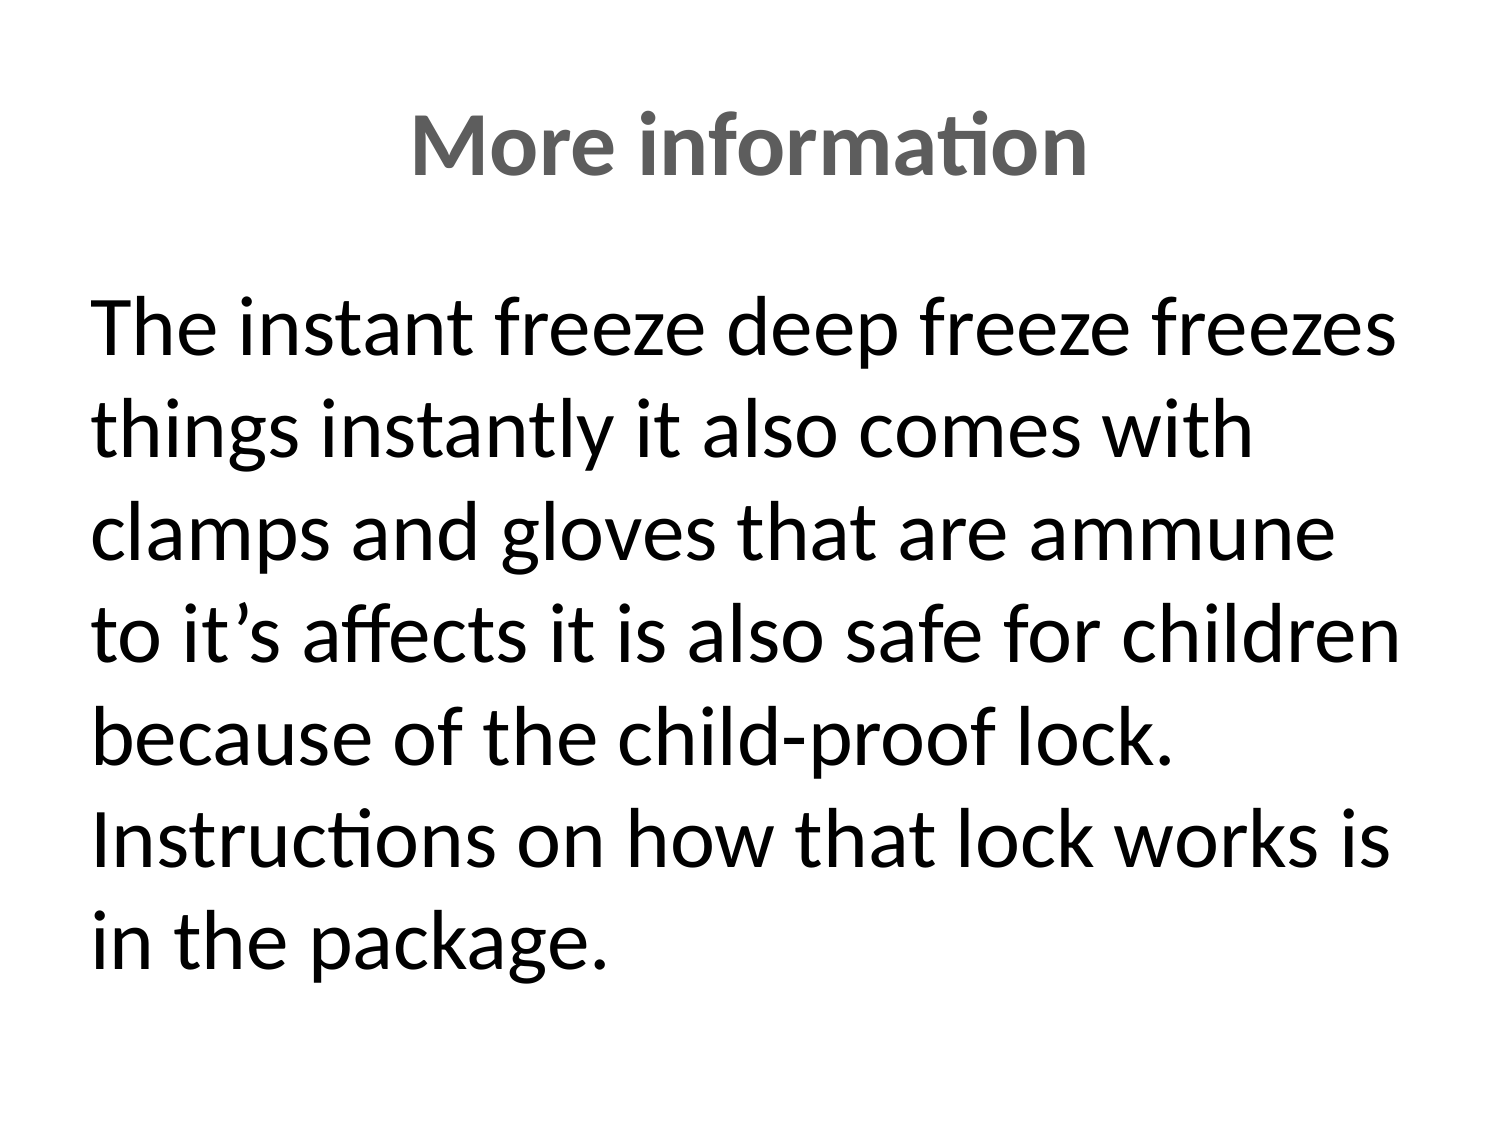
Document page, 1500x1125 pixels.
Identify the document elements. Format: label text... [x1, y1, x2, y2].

list The instant freeze deep freeze freezes things instantly it also comes with clamps and gloves that are ammune to it’s affects it is also safe for children because of the child-proof lock. Instructions on how that lock works is in the package. [75, 262, 1425, 1005]
title More information [75, 45, 1425, 233]
